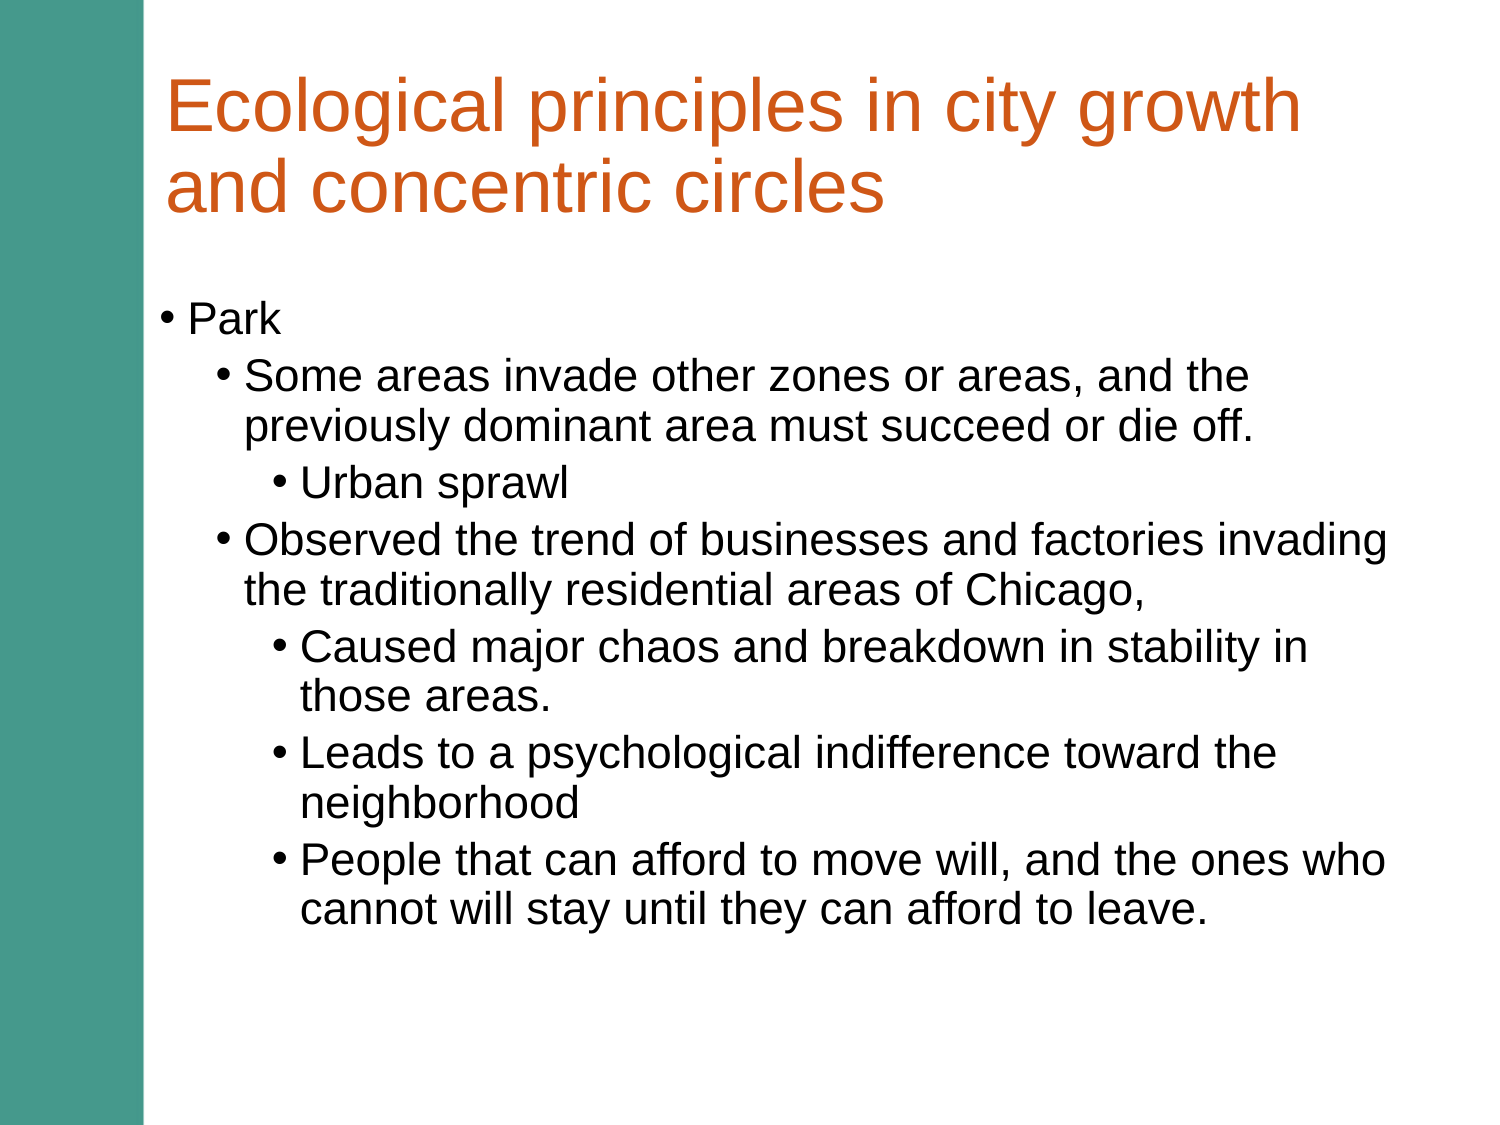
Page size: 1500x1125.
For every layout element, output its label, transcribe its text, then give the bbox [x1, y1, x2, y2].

title Ecological principles in city growth and concentric circles [150, 78, 1500, 216]
picture [0, 0, 1500, 1125]
list Park Some areas invade other zones or areas, and the previously dominant area must succeed or die off. Urban sprawl Observed the trend of businesses and factories invading the traditionally residential areas of Chicago, Caused major chaos and breakdown in stability in those areas. Leads to a psychological indifference toward the neighborhood People that can afford to move will, and the ones who cannot will stay until they can afford to leave. [144, 287, 1438, 1002]
